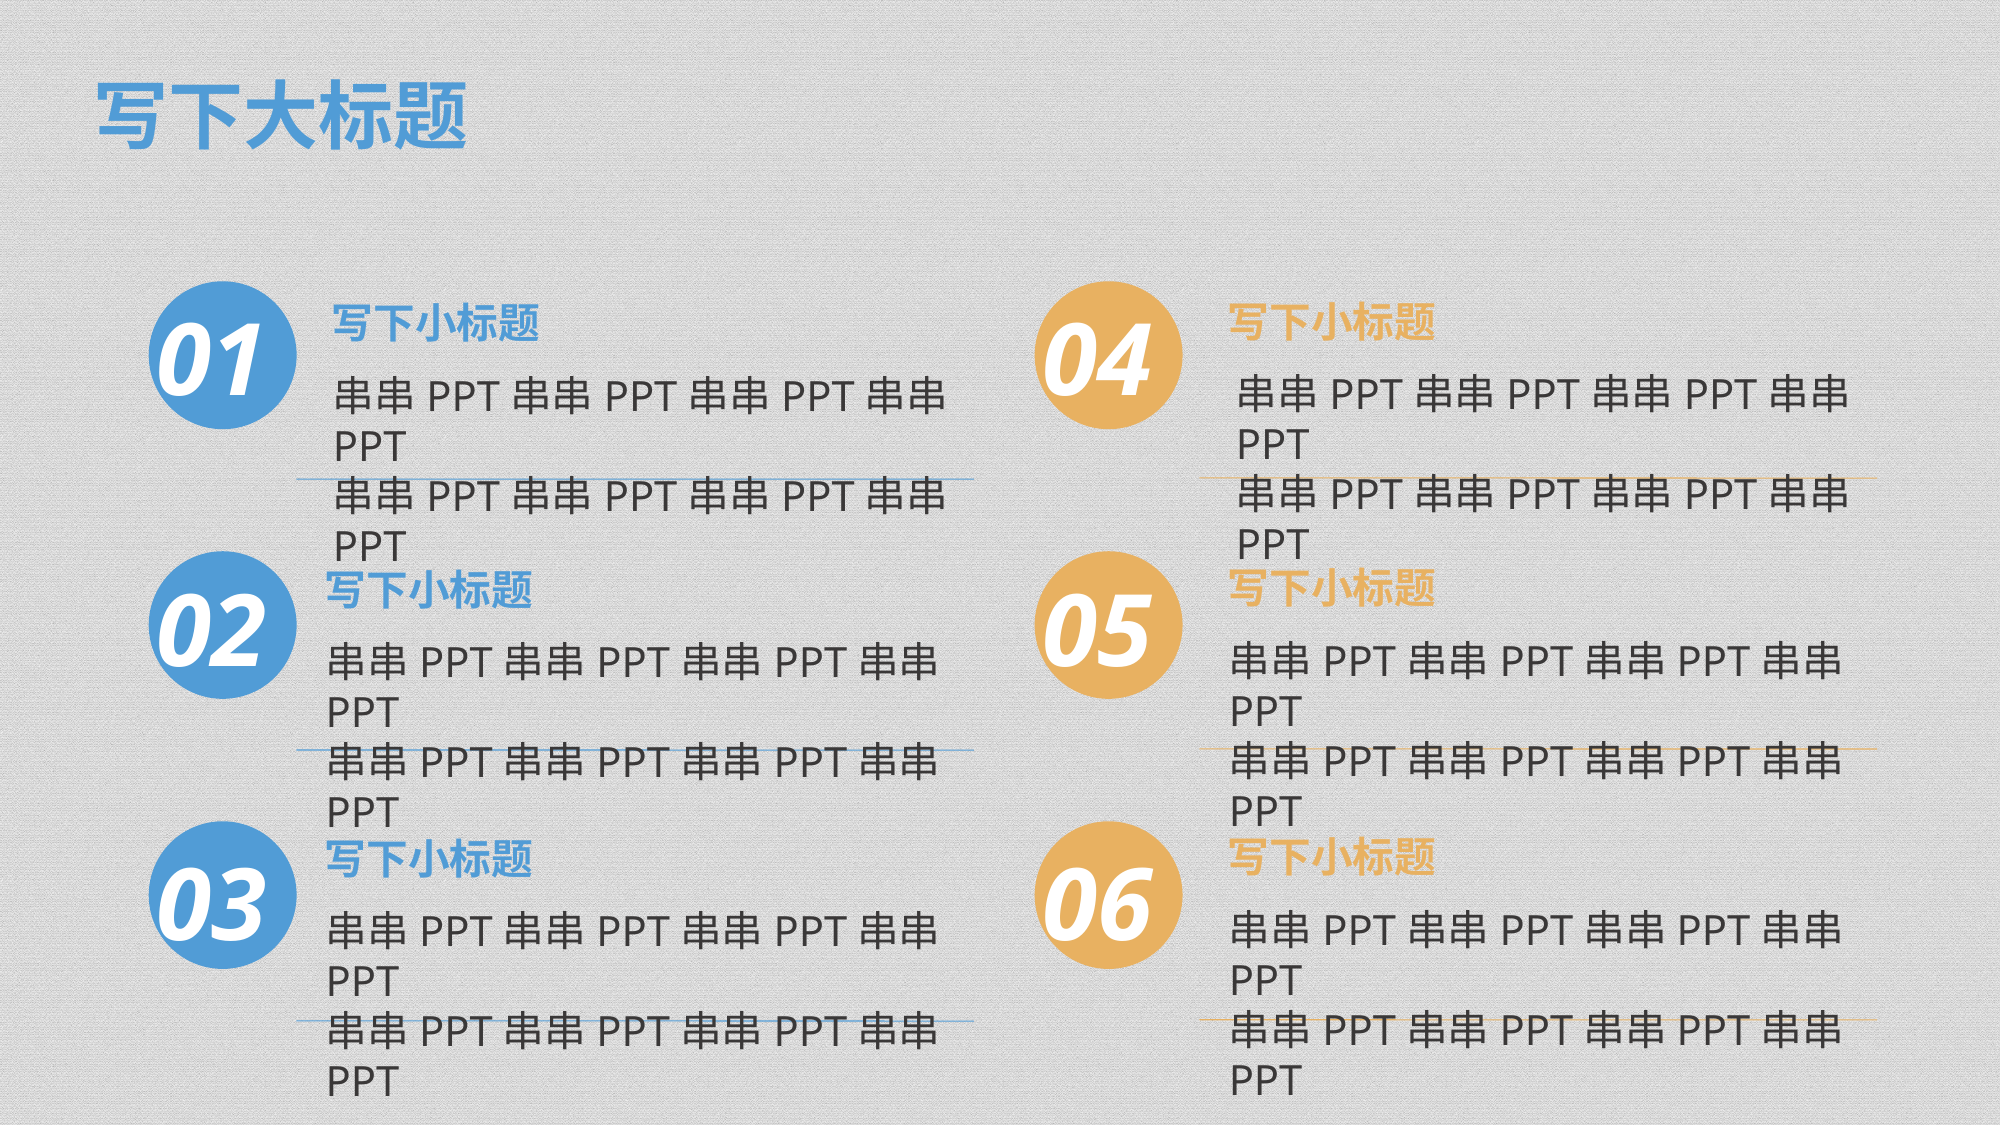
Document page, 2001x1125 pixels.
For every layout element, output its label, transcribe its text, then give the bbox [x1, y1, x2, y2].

text_box [1082, 694, 1135, 699]
text_box 写下小标题 [1212, 288, 1470, 354]
text_box 06 [1027, 832, 1196, 968]
text_box 写下小标题 [1212, 554, 1470, 620]
text_box 写下大标题 [79, 61, 557, 167]
text_box [193, 423, 253, 430]
text_box 02 [141, 559, 310, 694]
text_box 串串PPT串串PPT串串PPT串串PPT 串串PPT串串PPT串串PPT串串PPT [1214, 896, 1894, 1112]
text_box 串串PPT串串PPT串串PPT串串PPT 串串PPT串串PPT串串PPT串串PPT [318, 361, 998, 577]
text_box 写下小标题 [309, 556, 567, 621]
text_box 串串PPT串串PPT串串PPT串串PPT 串串PPT串串PPT串串PPT串串PPT [1214, 627, 1894, 843]
text_box 01 [141, 288, 310, 423]
text_box [1070, 821, 1147, 832]
text_box [191, 281, 254, 288]
text_box 写下小标题 [1212, 823, 1470, 889]
text_box [196, 694, 249, 699]
text_box 05 [1027, 559, 1196, 694]
text_box 串串PPT串串PPT串串PPT串串PPT 串串PPT串串PPT串串PPT串串PPT [310, 628, 991, 844]
text_box 03 [141, 832, 310, 968]
text_box [1075, 551, 1142, 559]
text_box [184, 821, 262, 832]
text_box 串串PPT串串PPT串串PPT串串PPT 串串PPT串串PPT串串PPT串串PPT [1221, 360, 1901, 576]
text_box [189, 551, 256, 559]
text_box 04 [1027, 288, 1196, 423]
text_box [1079, 423, 1139, 430]
text_box [1077, 281, 1140, 288]
text_box 串串PPT串串PPT串串PPT串串PPT 串串PPT串串PPT串串PPT串串PPT [310, 897, 991, 1113]
text_box 写下小标题 [316, 289, 574, 355]
text_box 写下小标题 [309, 825, 567, 890]
picture [0, 0, 2000, 1125]
